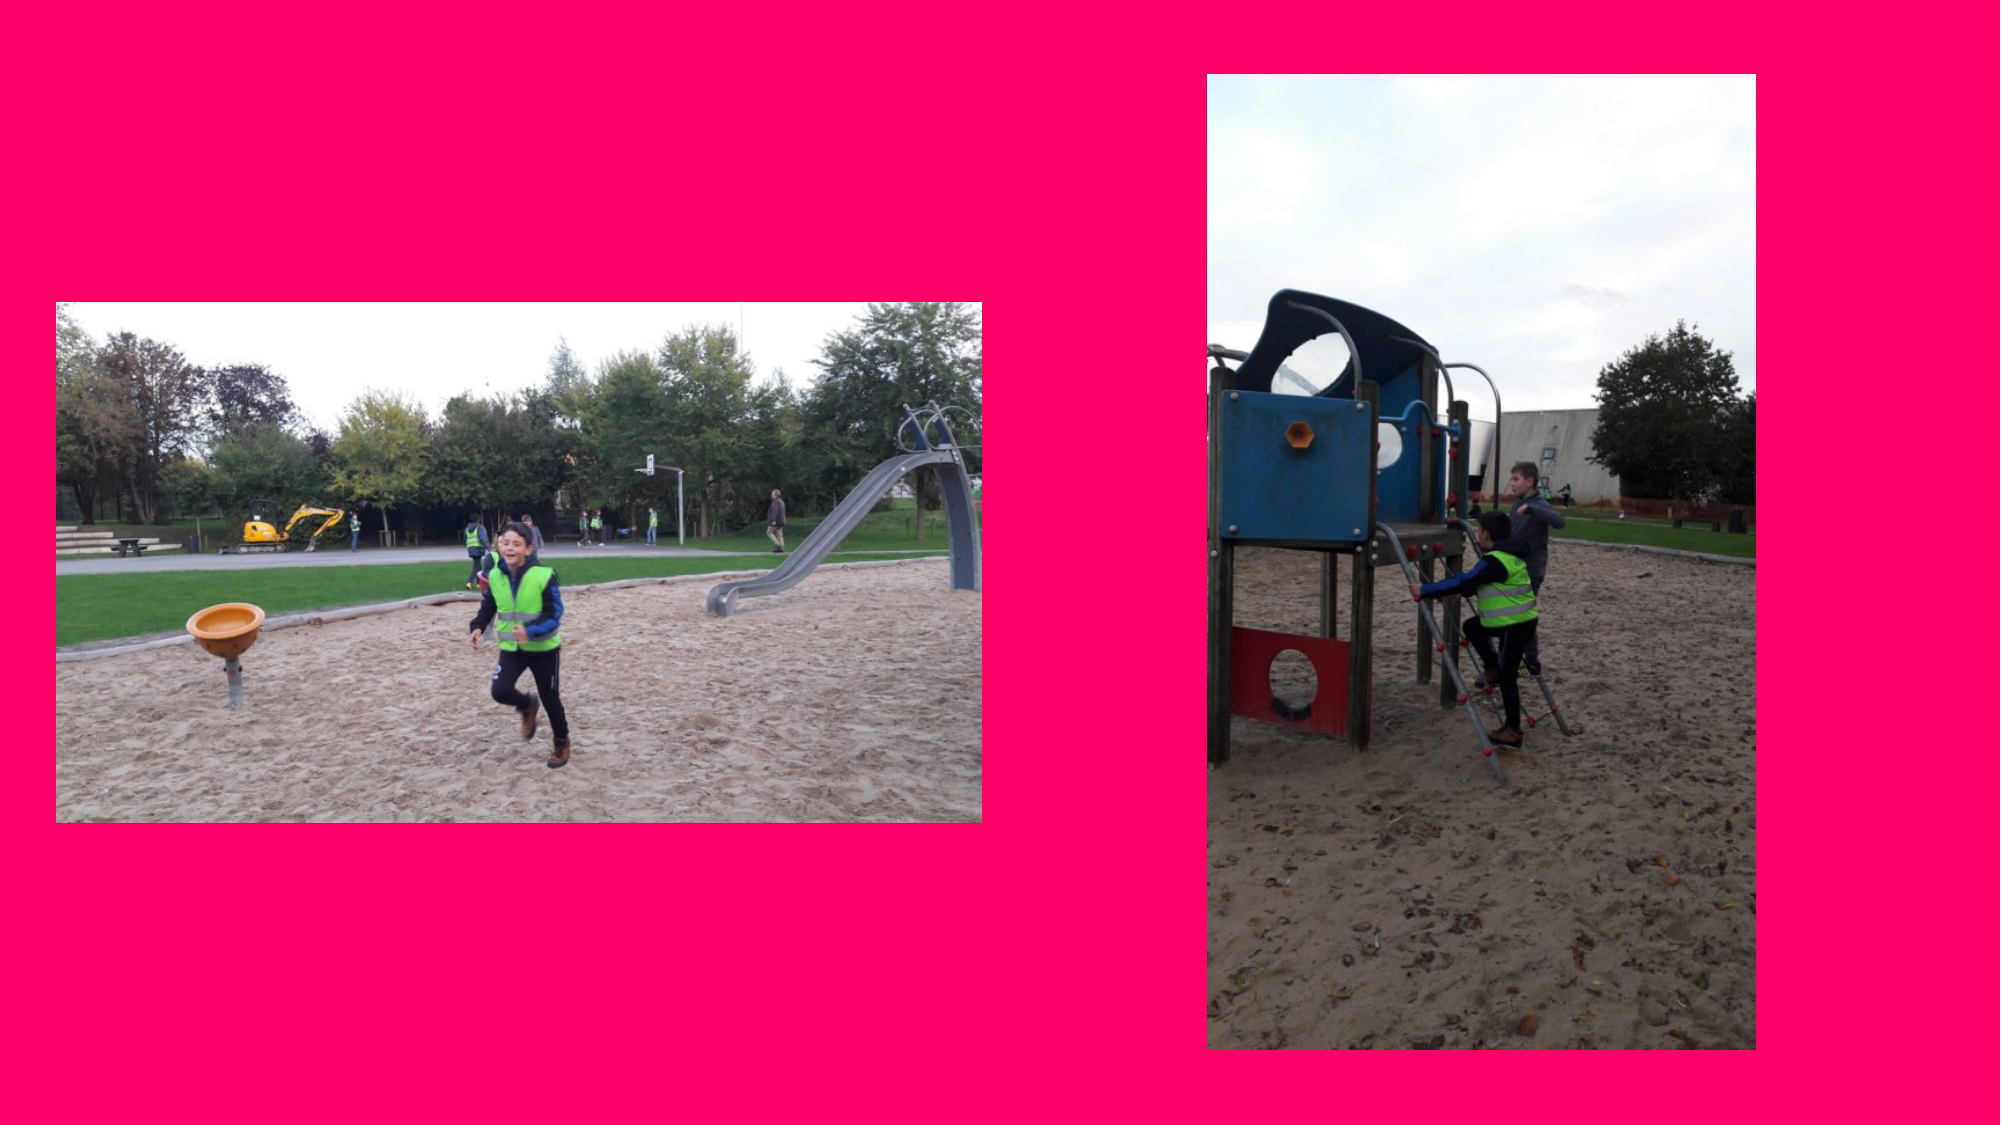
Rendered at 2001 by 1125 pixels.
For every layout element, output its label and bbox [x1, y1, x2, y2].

picture [1206, 74, 1756, 1050]
picture [56, 302, 982, 823]
